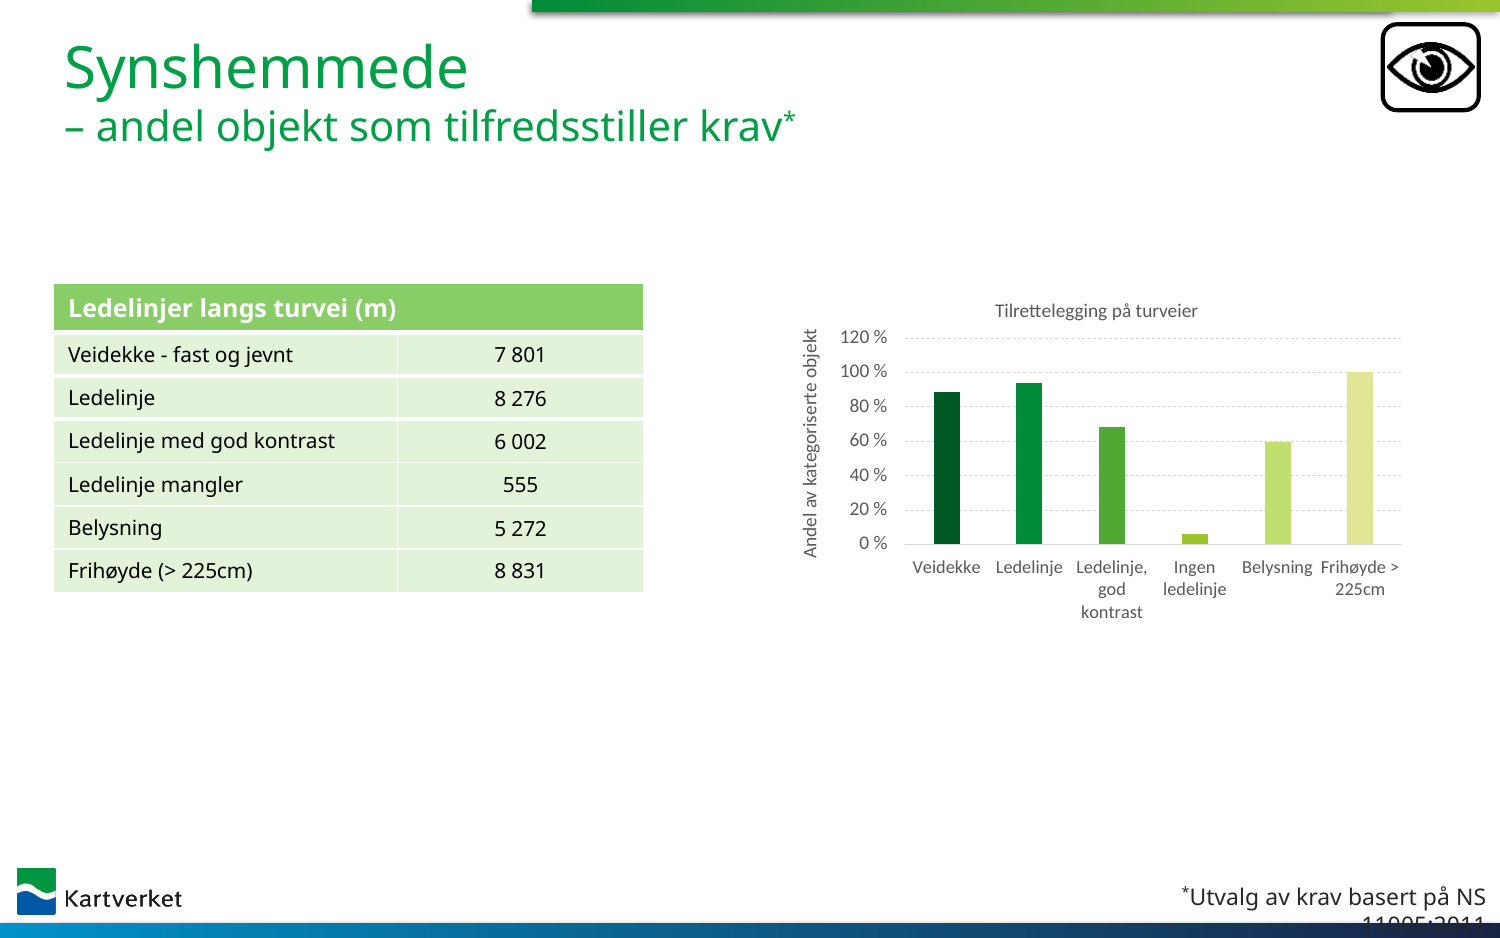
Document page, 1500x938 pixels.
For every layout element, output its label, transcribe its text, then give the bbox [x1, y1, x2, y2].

table_cell Frihøyde (> 225cm) [54, 550, 397, 592]
table_cell Veidekke - fast og jevnt [54, 335, 397, 374]
table_cell Ledelinje [54, 378, 397, 417]
table_cell Belysning [54, 507, 397, 548]
table_cell 8 276 [398, 378, 643, 417]
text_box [1382, 24, 1480, 111]
table_cell 5 272 [398, 507, 643, 548]
text_box *Utvalg av krav basert på NS 11005:2011 [1068, 873, 1500, 938]
picture [791, 291, 1402, 630]
table_cell 8 831 [398, 550, 643, 592]
table_cell 7 801 [398, 335, 643, 374]
table_cell Ledelinje mangler [54, 463, 397, 505]
text_box Synshemmede – andel objekt som tilfredsstiller krav* [49, 24, 1431, 158]
table_header Ledelinjer langs turvei (m) [54, 284, 643, 330]
table_cell Ledelinje med god kontrast [54, 421, 397, 462]
table_cell 6 002 [398, 421, 643, 462]
table_cell 555 [398, 463, 643, 505]
